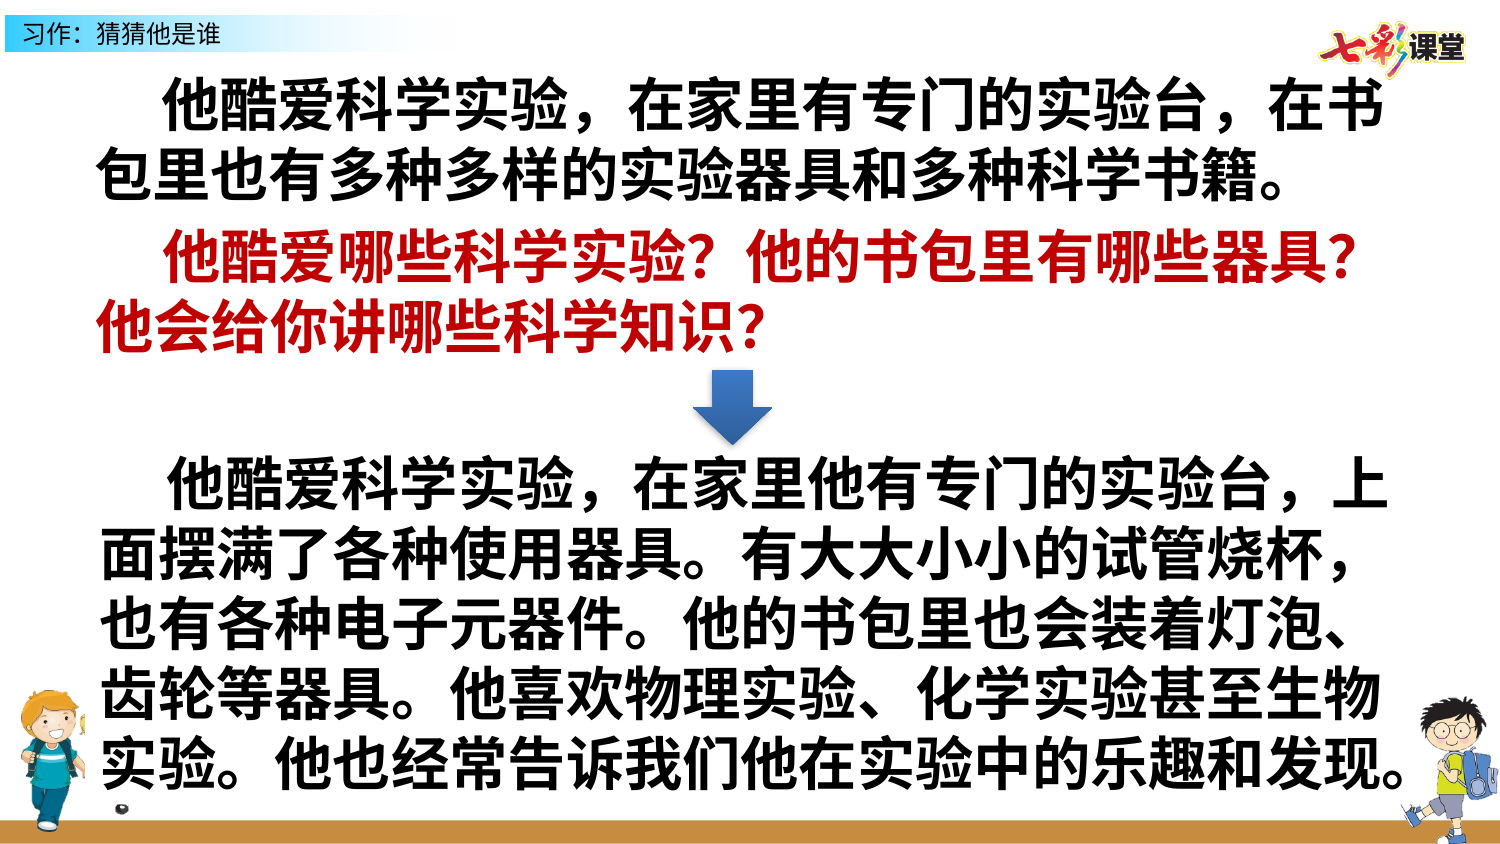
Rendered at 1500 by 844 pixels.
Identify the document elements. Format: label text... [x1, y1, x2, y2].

text_box 他酷爱哪些科学实验？他的书包里有哪些器具？他会给你讲哪些科学知识？ [80, 212, 1388, 368]
picture [21, 690, 162, 832]
picture [1316, 20, 1468, 80]
text_box [693, 369, 773, 446]
text_box 他酷爱科学实验，在家里他有专门的实验台，上面摆满了各种使用器具。有大大小小的试管烧杯，也有各种电子元器件。他的书包里也会装着灯泡、齿轮等器具。他喜欢物理实验、化学实验甚至生物实验。他也经常告诉我们他在实验中的乐趣和发现。 [85, 439, 1421, 805]
text_box 他酷爱科学实验，在家里有专门的实验台，在书包里也有多种多样的实验器具和多种科学书籍。 [79, 61, 1434, 216]
picture [1358, 684, 1500, 844]
